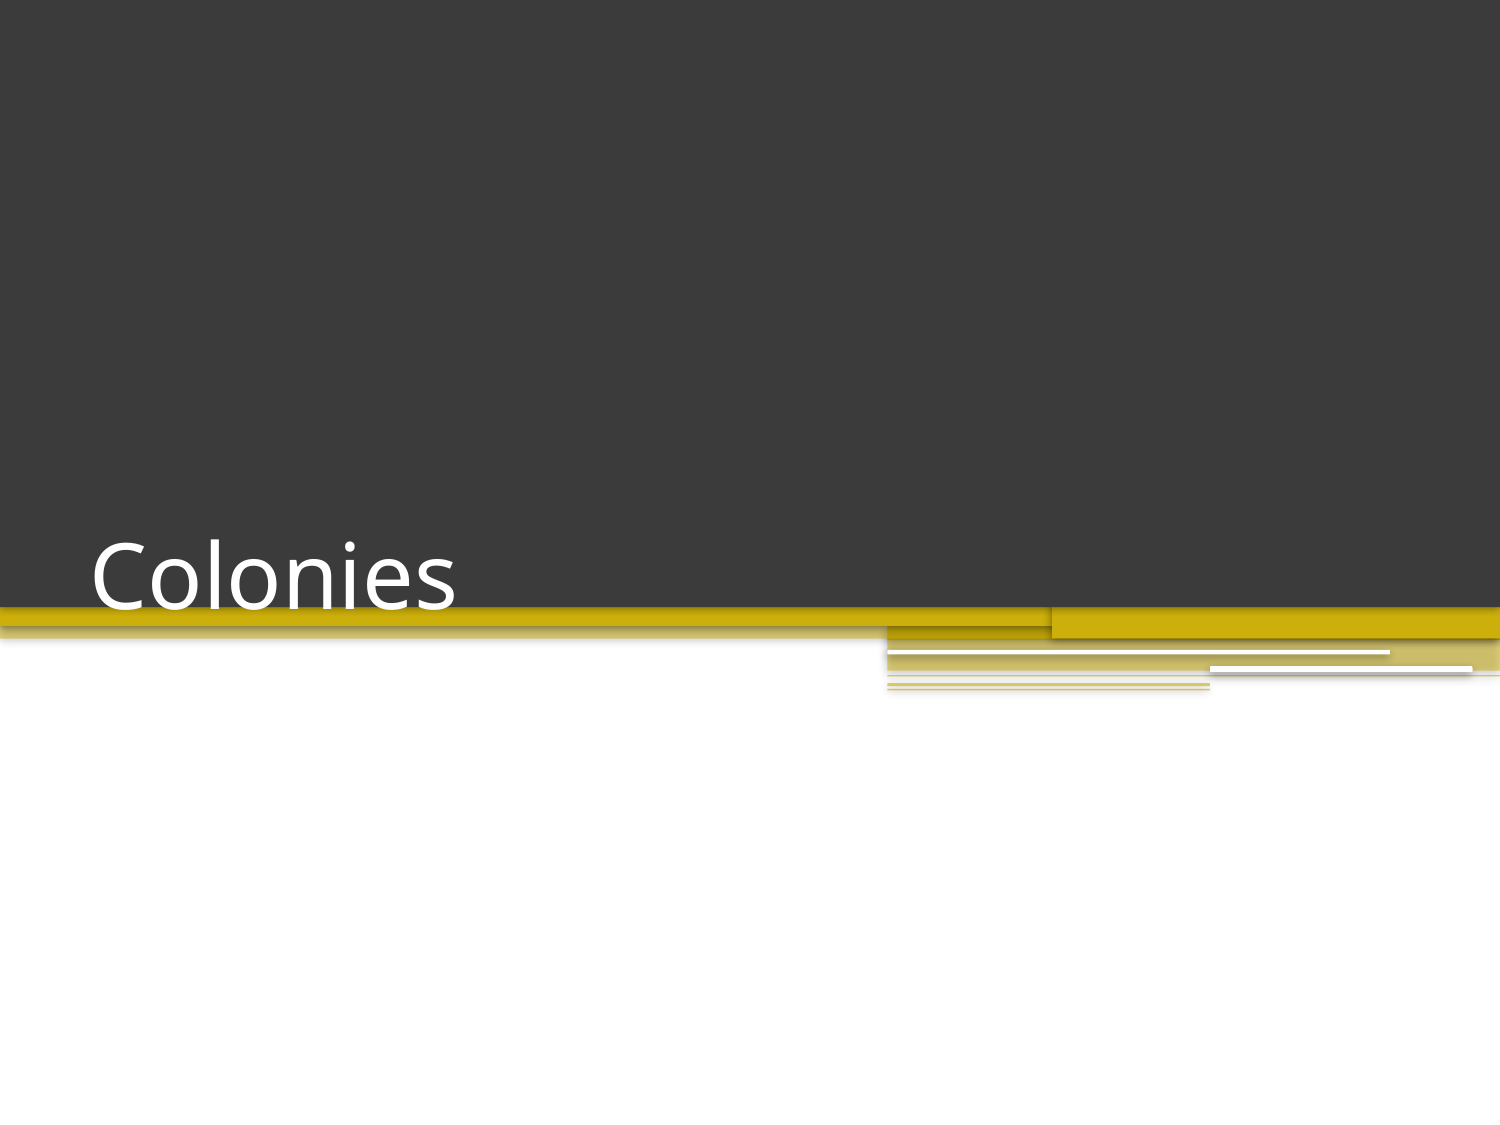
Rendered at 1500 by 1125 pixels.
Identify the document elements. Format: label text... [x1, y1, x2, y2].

title Colonies [75, 394, 1463, 636]
